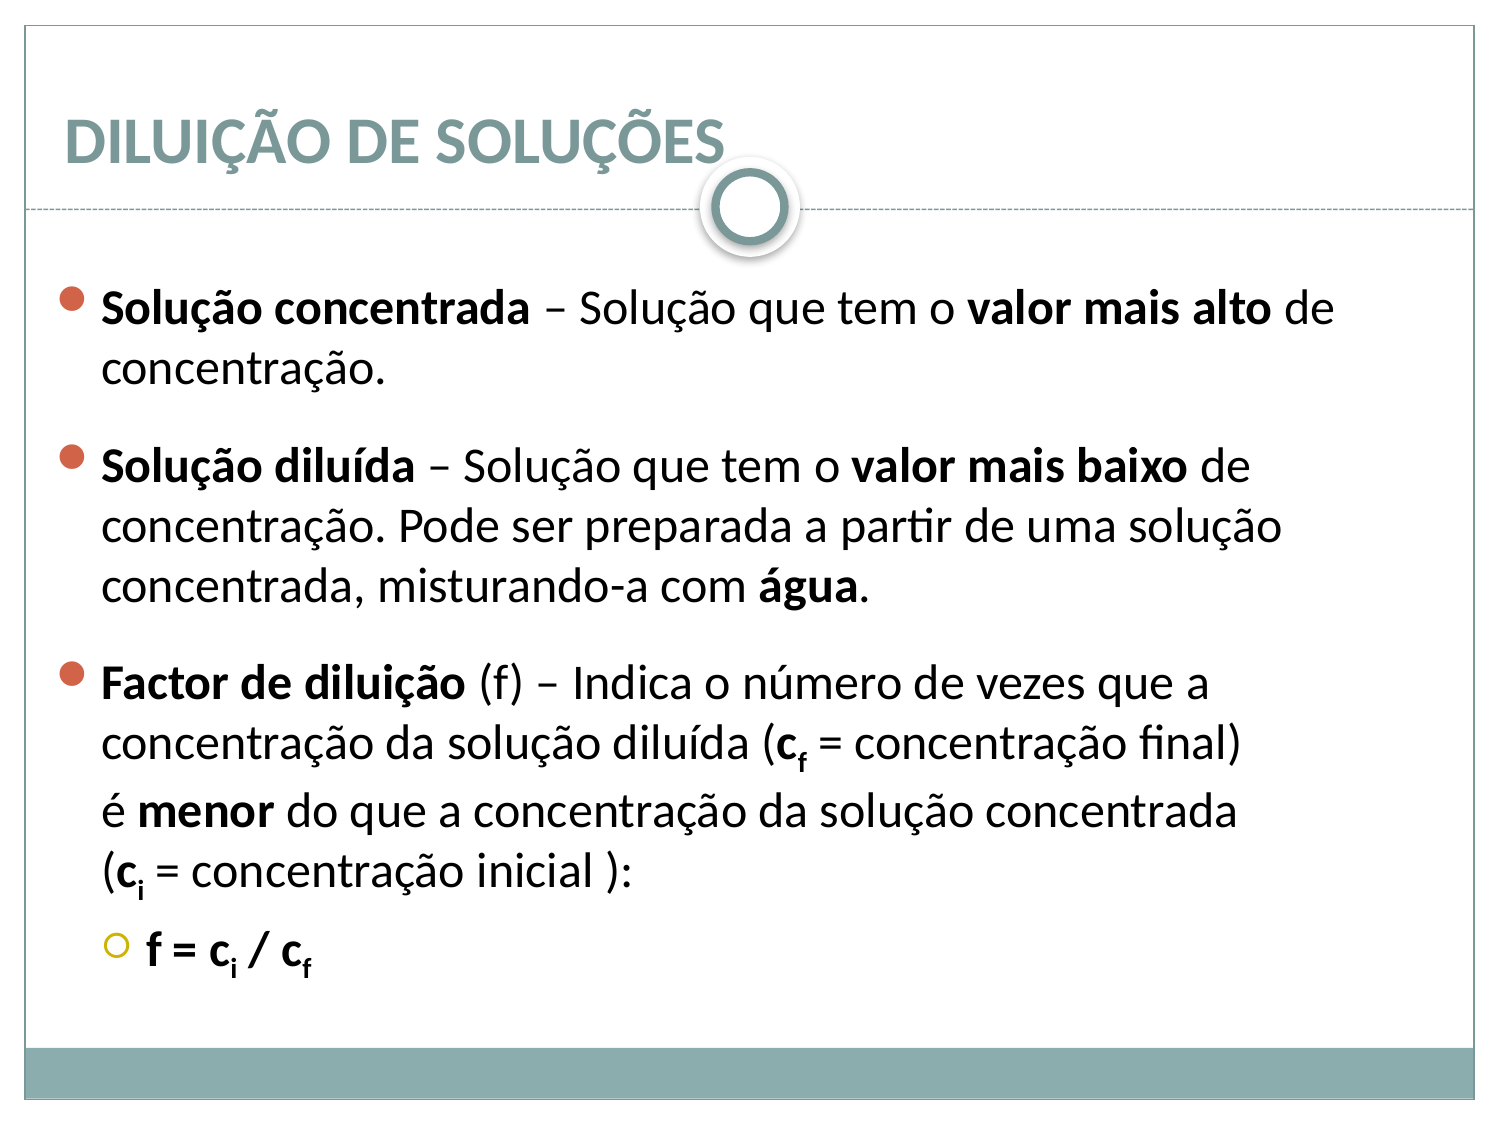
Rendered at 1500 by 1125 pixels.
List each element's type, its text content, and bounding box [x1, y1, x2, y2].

text_box Solução concentrada – Solução que tem o valor mais alto de concentração. Solução diluída – Solução que tem o valor mais baixo de concentração. Pode ser preparada a partir de uma solução concentrada, misturando-a com água. Factor de diluição (f) – Indica o número de vezes que a concentração da solução diluída (cf = concentração final) é menor do que a concentração da solução concentrada (ci = concentração inicial ): f = ci / cf [41, 267, 1471, 1012]
title DILUIÇÃO DE SOLUÇÕES [49, 60, 1450, 185]
